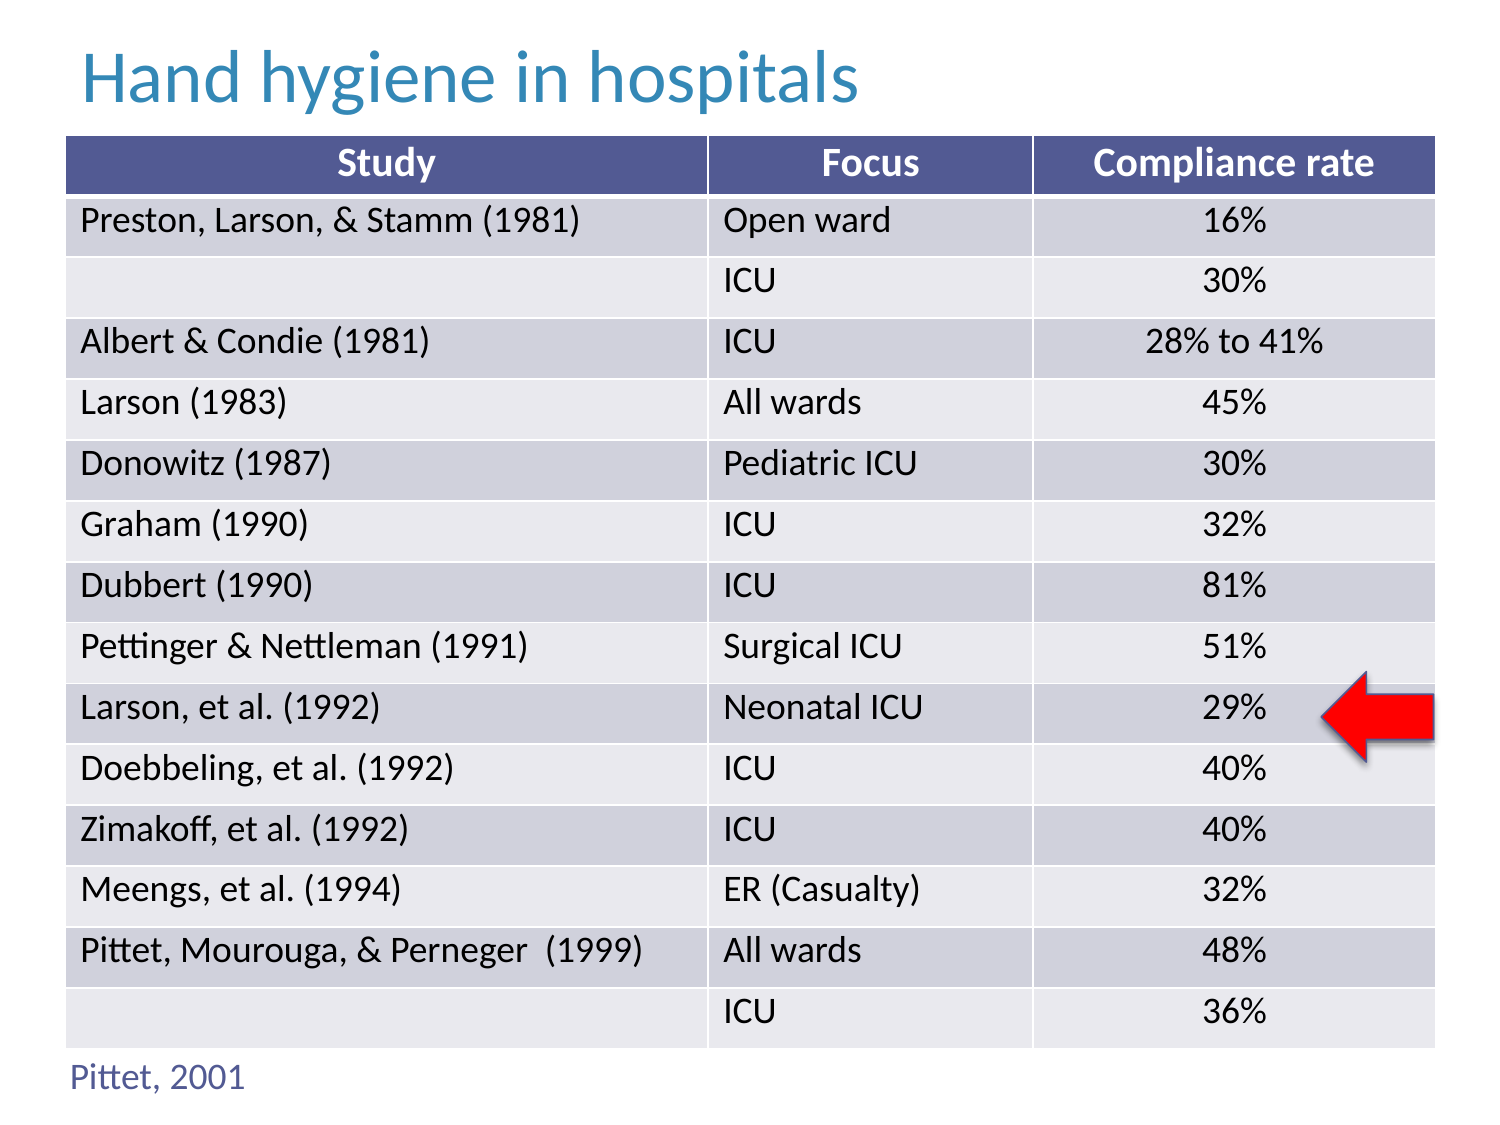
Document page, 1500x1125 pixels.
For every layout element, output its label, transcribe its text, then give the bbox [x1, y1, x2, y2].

table_cell Larson, et al. (1992) [66, 684, 707, 743]
table_cell 32% [1034, 502, 1435, 561]
table_cell [66, 989, 707, 1048]
table_cell ICU [709, 806, 1032, 865]
table_cell 40% [1034, 806, 1435, 865]
table_header Focus [709, 136, 1032, 194]
title Hand hygiene in hospitals [66, 20, 1437, 126]
table_cell Open ward [709, 199, 1032, 256]
table_cell All wards [709, 380, 1032, 439]
table_cell Pittet, Mourouga, & Perneger (1999) [66, 928, 707, 987]
table_cell ICU [709, 319, 1032, 378]
table_header Compliance rate [1034, 136, 1435, 194]
table_cell Neonatal ICU [709, 684, 1032, 743]
table_cell 28% to 41% [1034, 319, 1435, 378]
table_cell ER (Casualty) [709, 867, 1032, 926]
table_cell Zimakoff, et al. (1992) [66, 806, 707, 865]
table_header Study [66, 136, 707, 194]
table_cell 30% [1034, 258, 1435, 317]
table_cell [66, 258, 707, 317]
table_cell Graham (1990) [66, 502, 707, 561]
table_cell All wards [709, 928, 1032, 987]
table_cell Pediatric ICU [709, 441, 1032, 500]
table_cell 51% [1034, 623, 1435, 683]
table_cell 29% [1034, 684, 1350, 743]
table_cell Pettinger & Nettleman (1991) [66, 623, 707, 683]
table_cell Meengs, et al. (1994) [66, 867, 707, 926]
table_cell ICU [709, 745, 1032, 804]
table_cell ICU [709, 502, 1032, 561]
table_cell 36% [1034, 989, 1435, 1048]
table_cell ICU [709, 258, 1032, 317]
table_cell 81% [1034, 563, 1435, 622]
table_cell 40% [1034, 745, 1435, 804]
table_cell Albert & Condie (1981) [66, 319, 707, 378]
table_cell Surgical ICU [709, 623, 1032, 683]
table_cell Doebbeling, et al. (1992) [66, 745, 707, 804]
table_cell 30% [1034, 441, 1435, 500]
table_cell 29% [1372, 684, 1435, 693]
table_cell Dubbert (1990) [66, 563, 707, 622]
table_cell Preston, Larson, & Stamm (1981) [66, 199, 707, 256]
text_box [1320, 670, 1435, 763]
table_cell ICU [709, 989, 1032, 1048]
table_cell 48% [1034, 928, 1435, 987]
table_cell Larson (1983) [66, 380, 707, 439]
table_cell ICU [709, 563, 1032, 622]
table_cell 16% [1034, 199, 1435, 256]
table_cell 45% [1034, 380, 1435, 439]
table_cell Donowitz (1987) [66, 441, 707, 500]
table_cell 32% [1034, 867, 1435, 926]
text_box Pittet, 2001 [30, 1045, 261, 1105]
